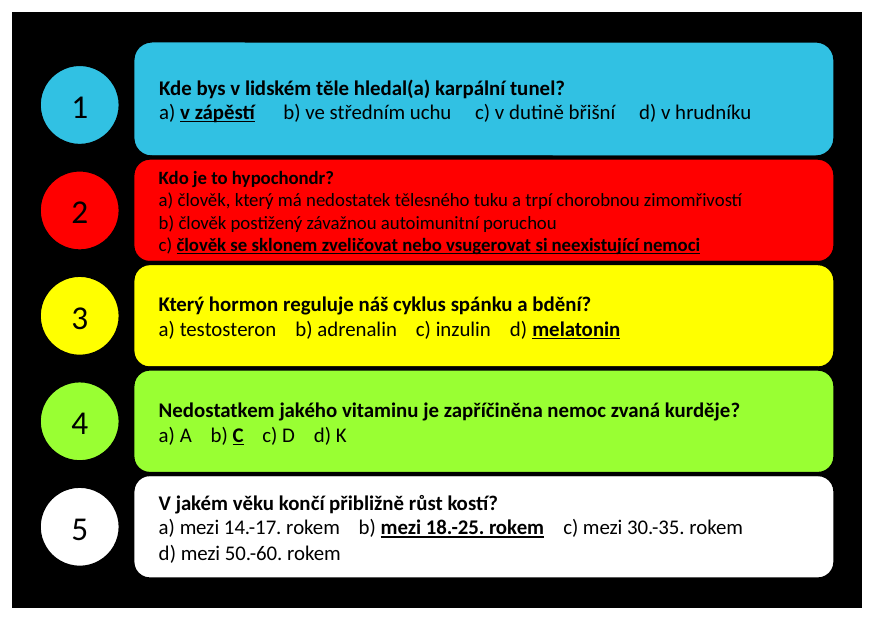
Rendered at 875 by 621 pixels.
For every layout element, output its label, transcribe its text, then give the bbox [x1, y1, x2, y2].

text_box Který hormon reguluje náš cyklus spánku a bdění? a) testosteron b) adrenalin c) inzulin d) melatonin [130, 260, 838, 368]
text_box Kdo je to hypochondr? a) člověk, který má nedostatek tělesného tuku a trpí chorobnou zimomřivostí b) člověk postižený závažnou autoimunitní poruchou c) člověk se sklonem zveličovat nebo vsugerovat si neexistující nemoci [130, 155, 838, 263]
text_box 5 [36, 483, 123, 570]
text_box 1 [36, 61, 123, 149]
text_box Nedostatkem jakého vitaminu je zapříčiněna nemoc zvaná kurděje? a) A b) C c) D d) K [130, 366, 838, 477]
text_box Kde bys v lidském těle hledal(a) karpální tunel? a) v zápěstí b) ve středním uchu c) v dutině břišní d) v hrudníku [130, 38, 838, 157]
text_box 2 [36, 167, 123, 254]
text_box [0, 0, 875, 621]
text_box 3 [36, 272, 123, 359]
text_box V jakém věku končí přibližně růst kostí? a) mezi 14.-17. rokem b) mezi 18.-25. rokem c) mezi 30.-35. rokem d) mezi 50.-60. rokem [130, 474, 838, 582]
text_box [13, 15, 861, 605]
text_box 4 [36, 378, 123, 465]
